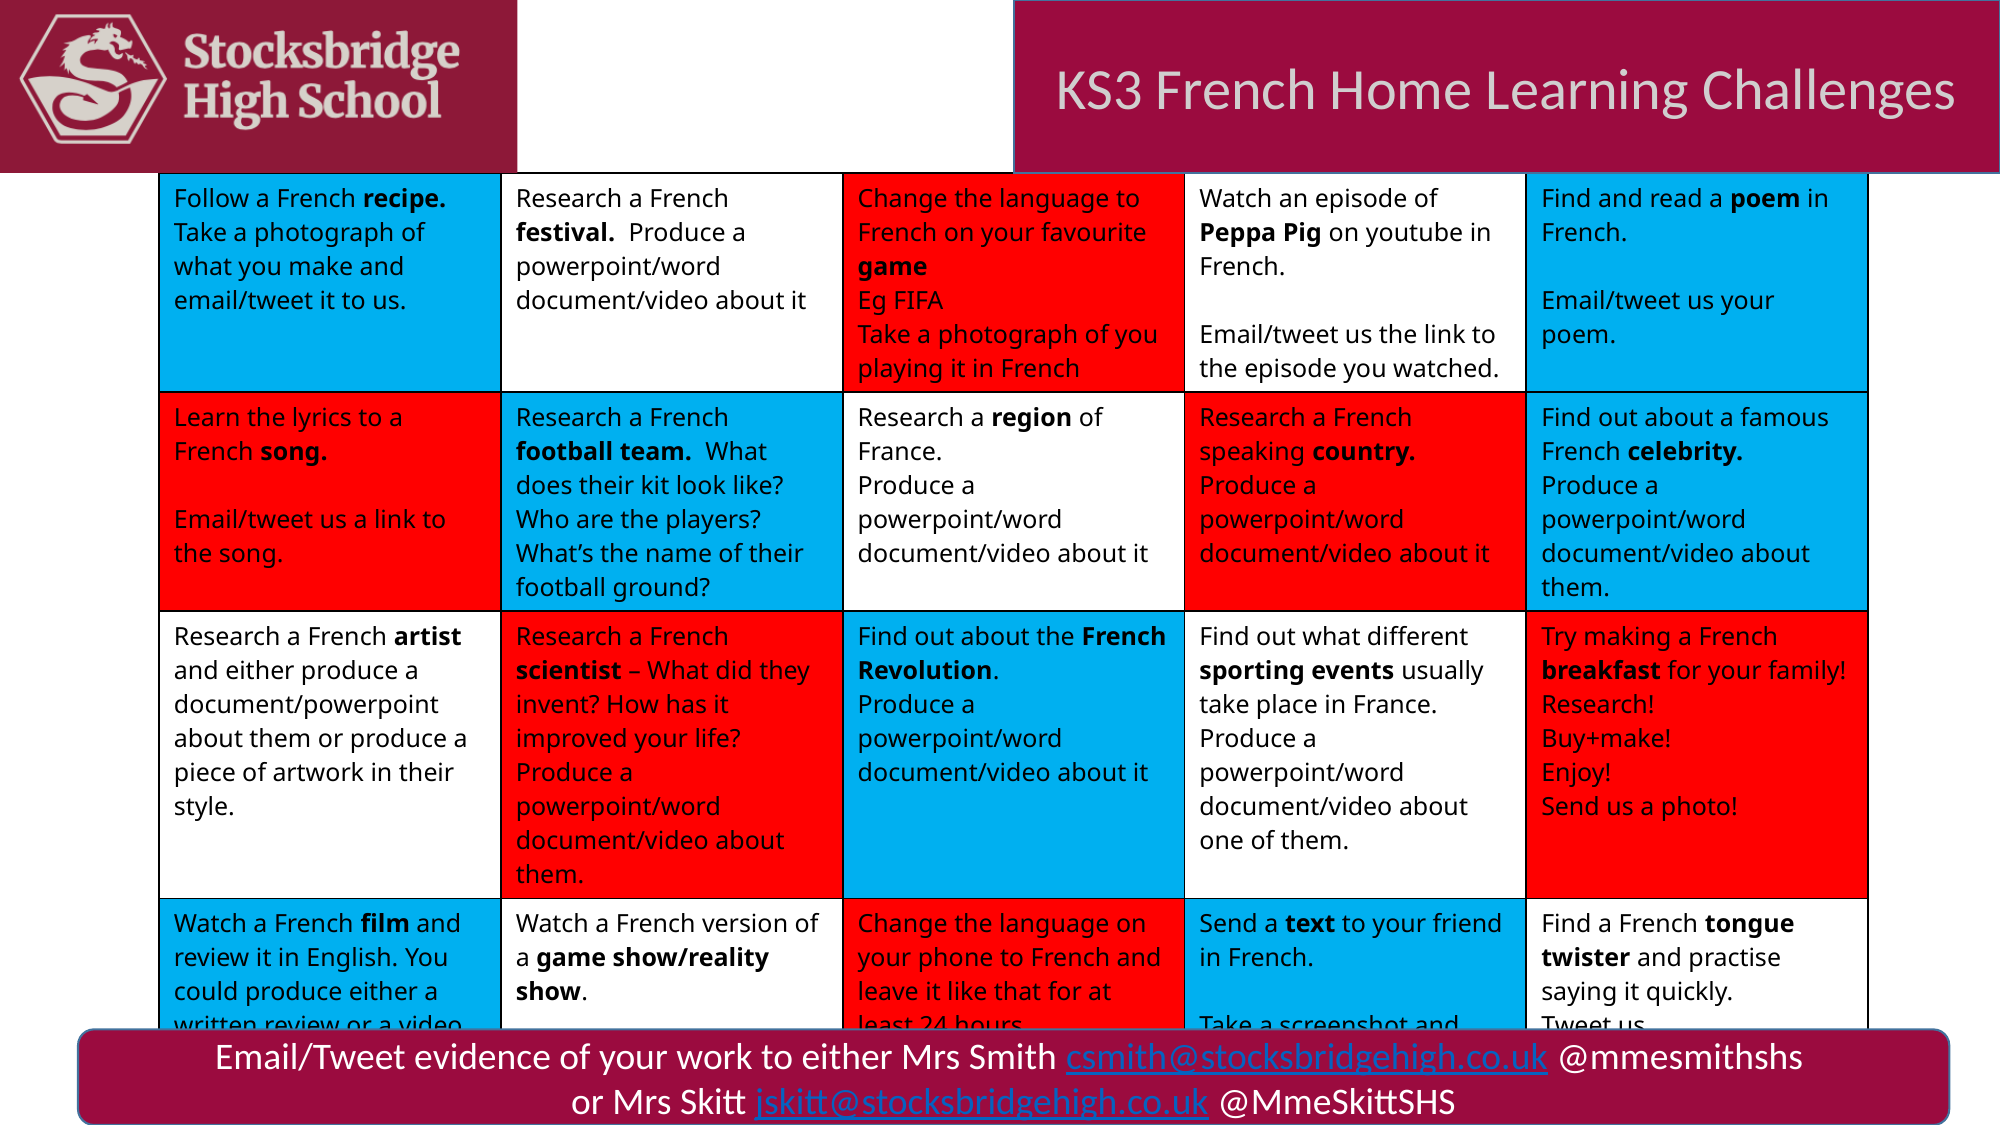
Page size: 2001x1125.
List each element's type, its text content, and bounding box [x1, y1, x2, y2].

table_cell Find out about a famous French celebrity. Produce a powerpoint/word document/video about them. [1527, 393, 1867, 610]
table_header Watch an episode of Peppa Pig on youtube in French. Email/tweet us the link to the episode you watched. [1185, 174, 1525, 391]
table_cell Find out what different sporting events usually take place in France. Produce a powerpoint/word document/video about one of them. [1185, 612, 1525, 898]
table_cell Watch a French version of a game show/reality show. Email/tweet us a link to the show you watched. [502, 899, 842, 1028]
picture [0, 0, 518, 173]
table_cell Research a French football team. What does their kit look like? Who are the players? What’s the name of their football ground? [502, 393, 842, 610]
table_cell Find out about the French Revolution. Produce a powerpoint/word document/video about it [844, 612, 1184, 898]
table_cell Research a French artist and either produce a document/powerpoint about them or produce a piece of artwork in their style. [160, 612, 500, 898]
table_cell Send a text to your friend in French. Take a screenshot and email/tweet it to us. [1185, 899, 1525, 1028]
table_cell Try making a French breakfast for your family! Research! Buy+make! Enjoy! Send us a photo! [1527, 612, 1867, 898]
text_box KS3 French Home Learning Challenges [1013, 0, 2000, 174]
text_box Email/Tweet evidence of your work to either Mrs Smith csmith@stocksbridgehigh.co.uk @mmesmithshs or Mrs Skitt jskitt@stocksbridgehigh.co.uk @MmeSkittSHS [76, 1028, 1951, 1125]
table_header Find and read a poem in French. Email/tweet us your poem. [1527, 174, 1867, 391]
table_cell Watch a French film and review it in English. You could produce either a written review or a video of your review. [160, 899, 500, 1028]
table_cell Research a French scientist – What did they invent? How has it improved your life? Produce a powerpoint/word document/video about them. [502, 612, 842, 898]
table_header Follow a French recipe. Take a photograph of what you make and email/tweet it to us. [160, 174, 500, 391]
table_header Research a French festival. Produce a powerpoint/word document/video about it [502, 174, 842, 391]
table_cell Find a French tongue twister and practise saying it quickly. Tweet us. [1527, 899, 1867, 1028]
table_header Change the language to French on your favourite game Eg FIFA Take a photograph of you playing it in French [844, 174, 1184, 391]
table_cell Change the language on your phone to French and leave it like that for at least 24 hours. Take a screenshot and email/tweet it to us. [844, 899, 1184, 1028]
table_cell Learn the lyrics to a French song. Email/tweet us a link to the song. [160, 393, 500, 610]
table_cell Research a region of France. Produce a powerpoint/word document/video about it [844, 393, 1184, 610]
table_cell Research a French speaking country. Produce a powerpoint/word document/video about it [1185, 393, 1525, 610]
